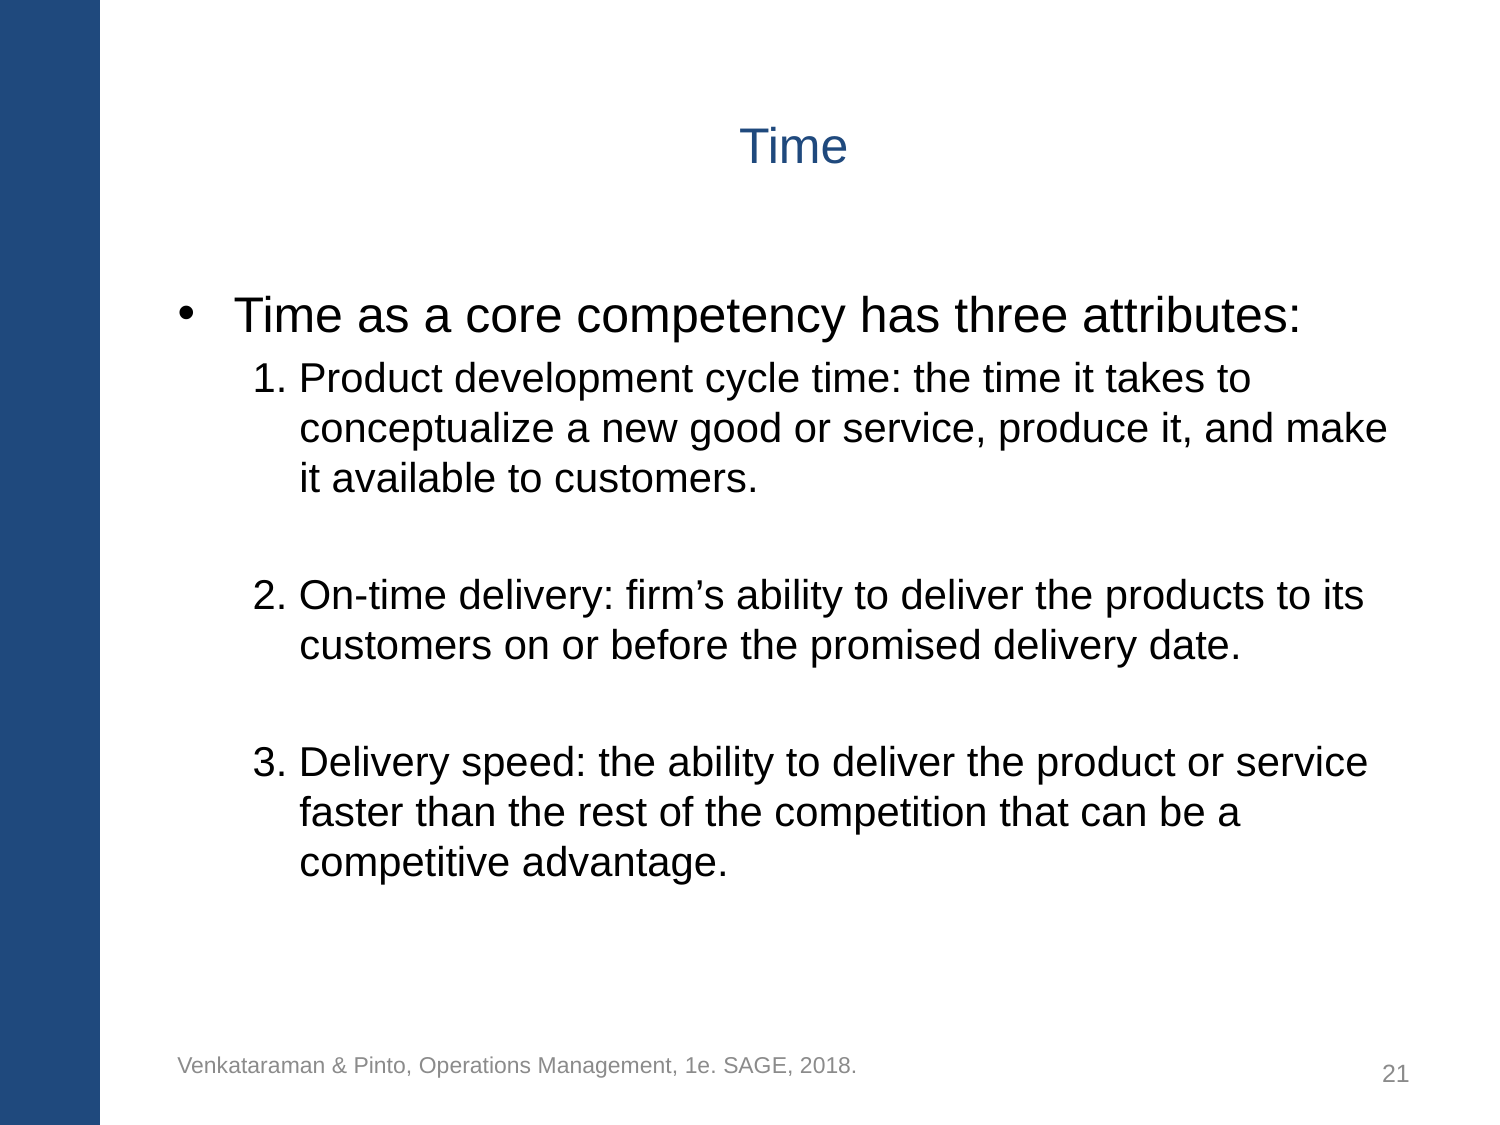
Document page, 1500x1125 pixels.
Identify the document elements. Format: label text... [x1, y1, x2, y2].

list Time as a core competency has three attributes: 1. Product development cycle time: the time it takes to conceptualize a new good or service, produce it, and make it available to customers. 2. On-time delivery: firm’s ability to deliver the products to its customers on or before the promised delivery date. 3. Delivery speed: the ability to deliver the product or service faster than the rest of the competition that can be a competitive advantage. [162, 275, 1425, 1005]
slide_number 21 [1350, 1042, 1425, 1103]
title Time [162, 50, 1425, 238]
footer Venkataraman & Pinto, Operations Management, 1e. SAGE, 2018. [162, 1042, 1313, 1103]
